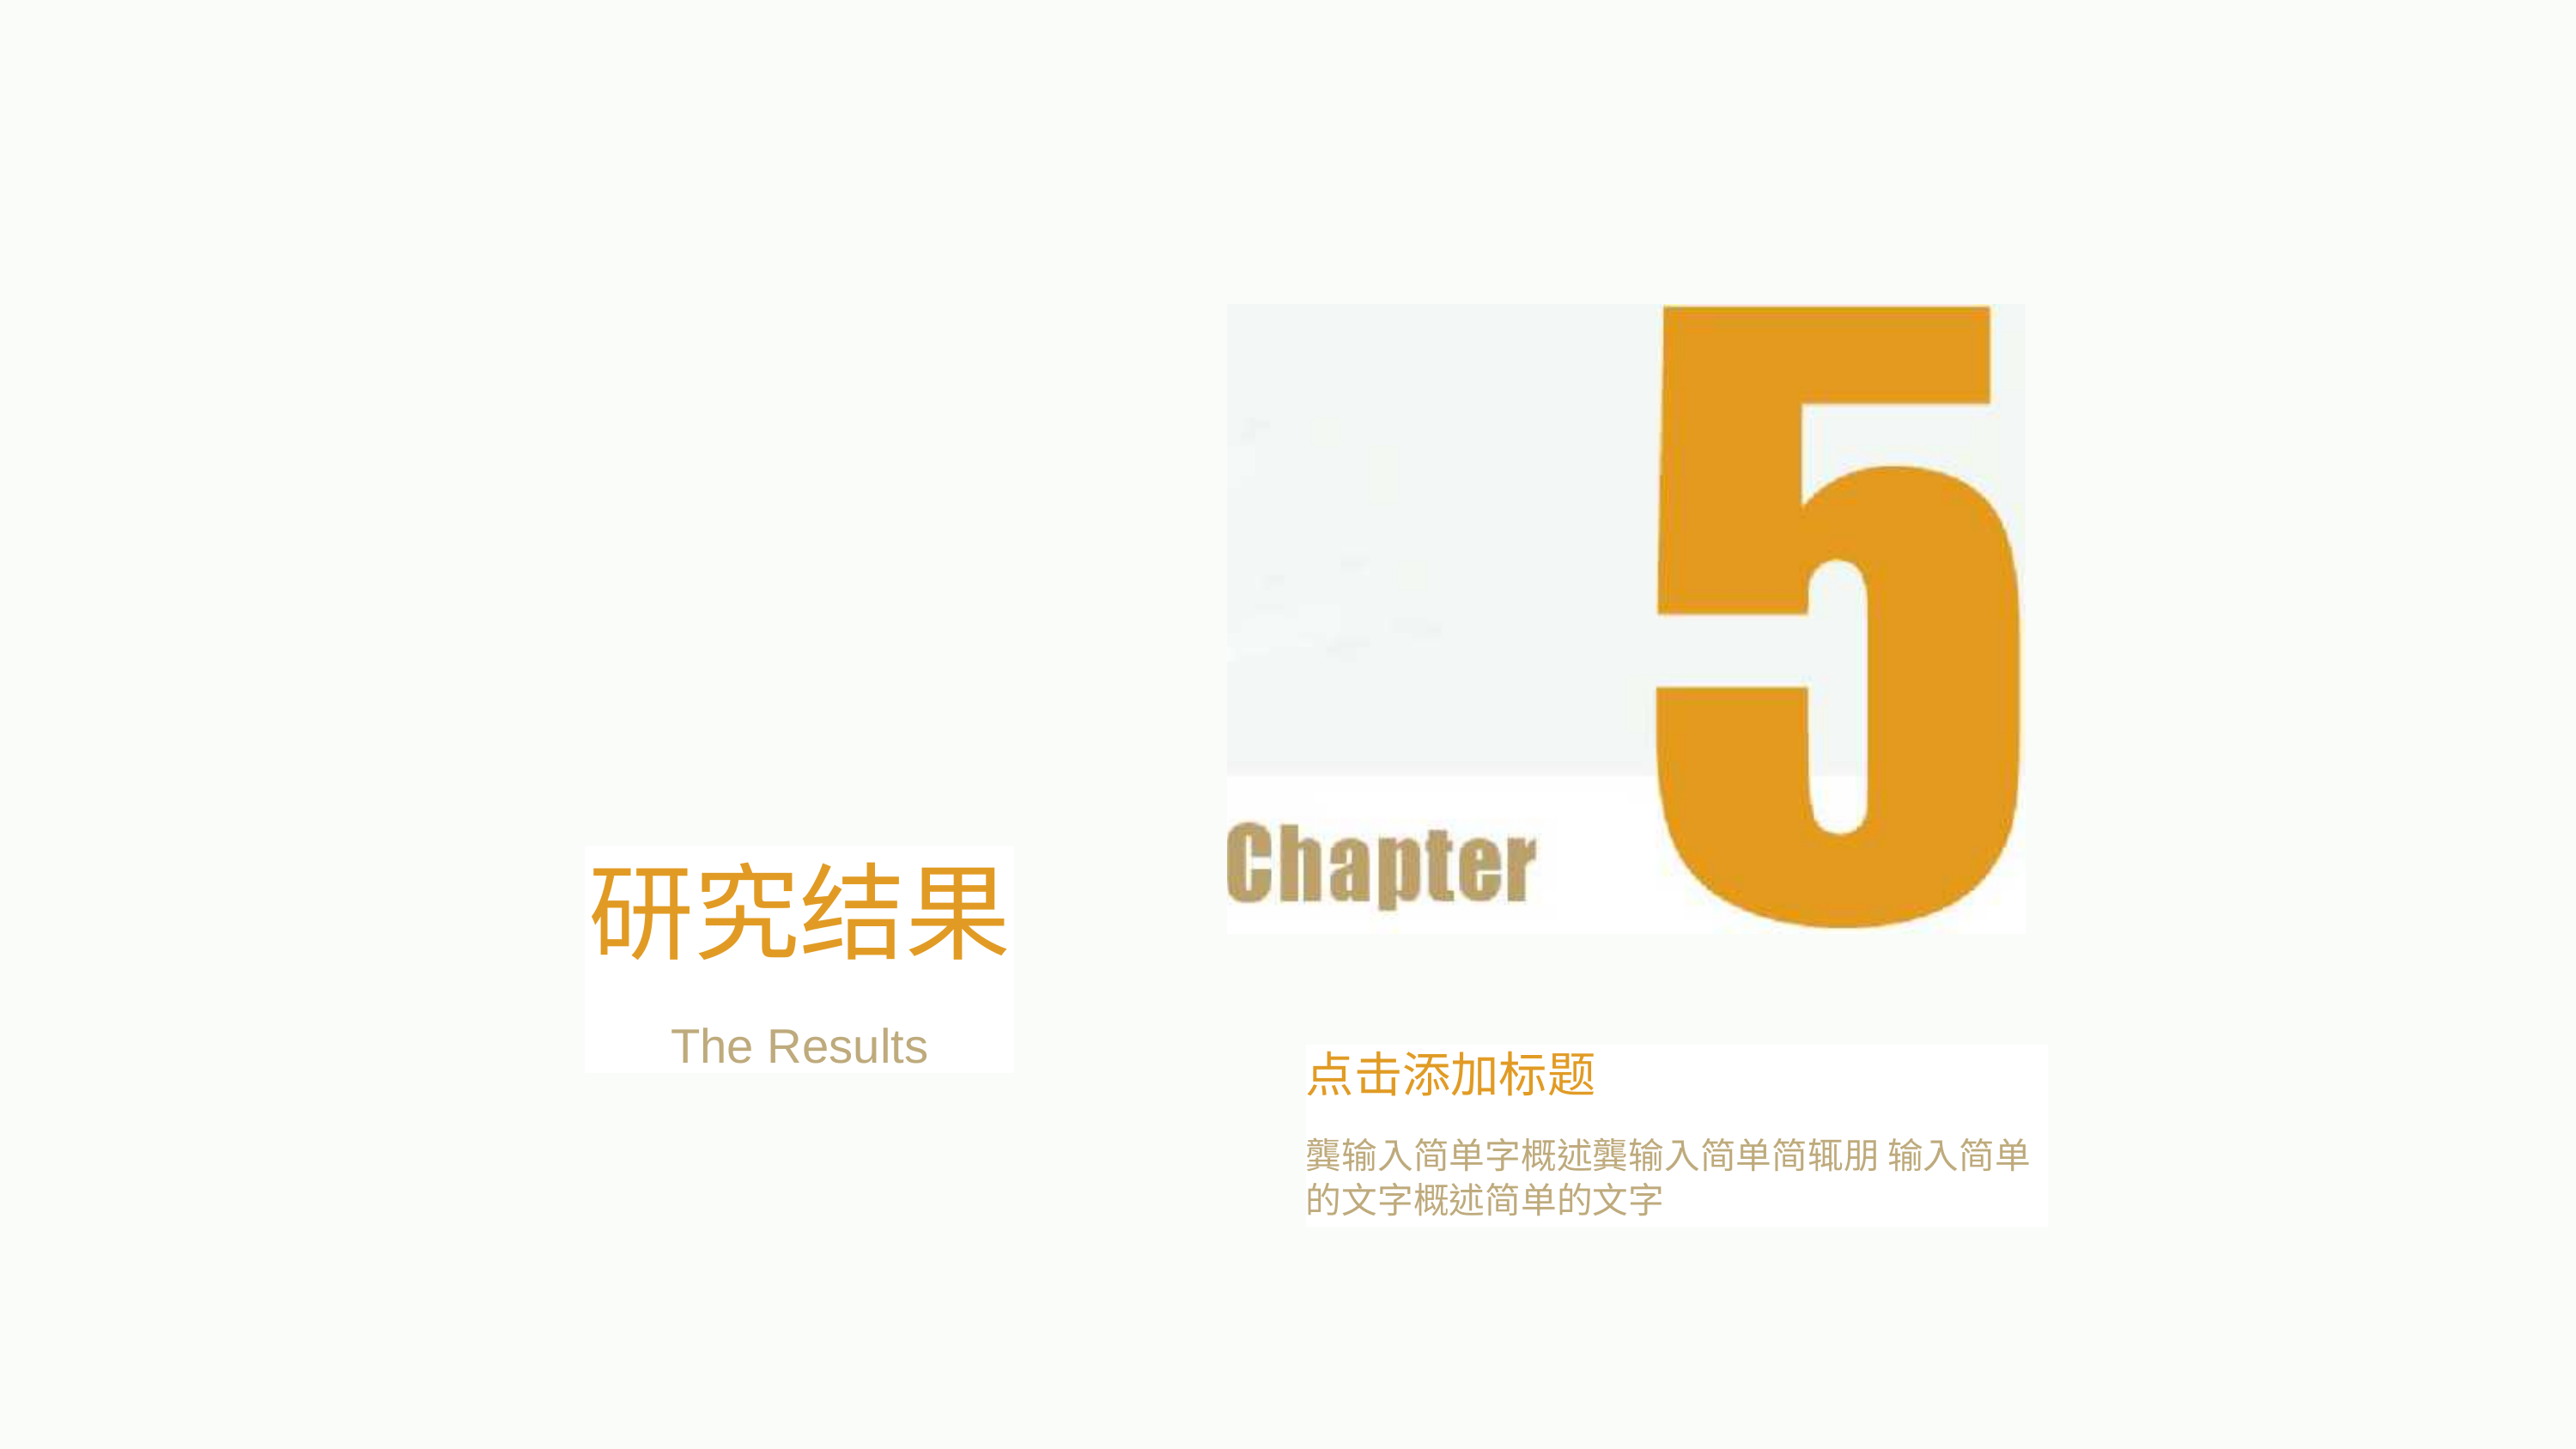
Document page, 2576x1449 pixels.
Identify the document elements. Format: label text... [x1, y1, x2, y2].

text_box 研究结果 The Results [585, 846, 1015, 1073]
picture [1226, 303, 2026, 934]
text_box 点击添加标题 龔输入简单字概述龔输入简单简辄朋 输入简单的文字概述简单的文字 [1305, 1044, 2049, 1228]
